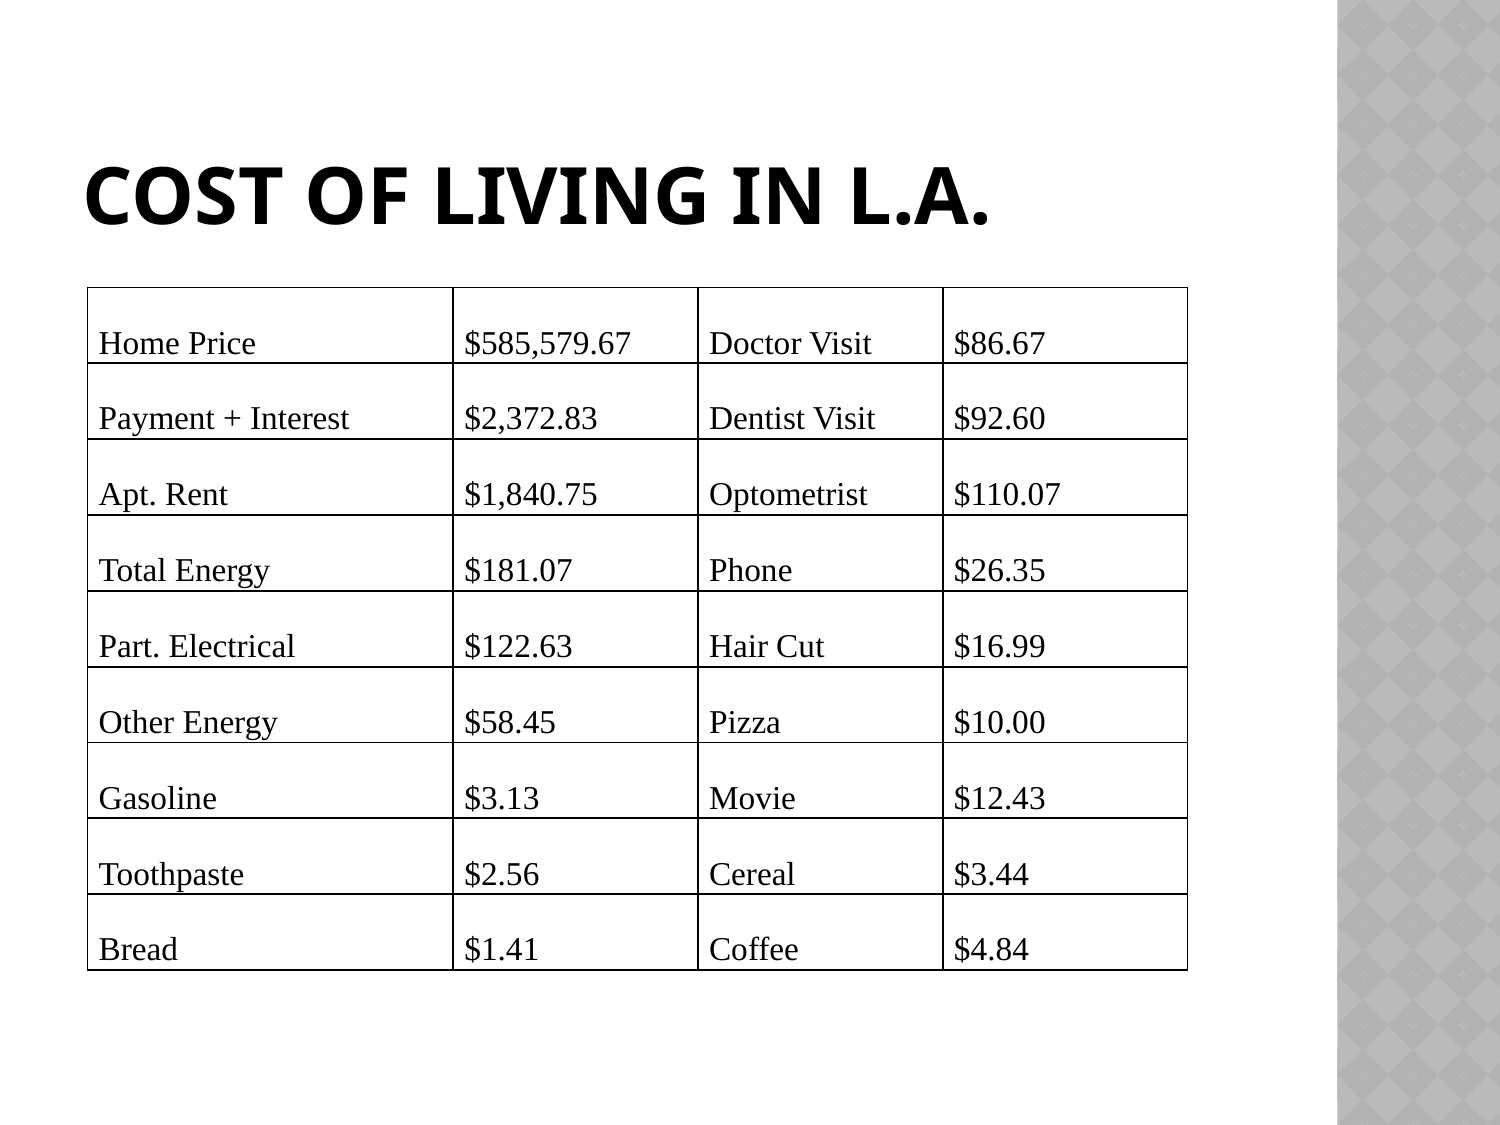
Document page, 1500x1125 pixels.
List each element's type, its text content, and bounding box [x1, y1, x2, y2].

table_cell Phone [699, 516, 942, 590]
table_cell $1.41 [454, 895, 697, 969]
table_cell $4.84 [944, 895, 1187, 969]
table_cell Coffee [699, 895, 942, 969]
table_cell Optometrist [699, 440, 942, 514]
table_cell Payment + Interest [88, 364, 452, 438]
table_cell Dentist Visit [699, 364, 942, 438]
table_cell $122.63 [454, 592, 697, 666]
table_header $86.67 [944, 288, 1187, 362]
table_cell $92.60 [944, 364, 1187, 438]
table_cell $3.13 [454, 743, 697, 817]
table_cell Cereal [699, 819, 942, 893]
table_cell Hair Cut [699, 592, 942, 666]
table_header Doctor Visit [699, 288, 942, 362]
table_cell Apt. Rent [88, 440, 452, 514]
table_cell Pizza [699, 668, 942, 742]
table_cell $10.00 [944, 668, 1187, 742]
table_cell Gasoline [88, 743, 452, 817]
table_cell $12.43 [944, 743, 1187, 817]
table_cell $110.07 [944, 440, 1187, 514]
table_cell $3.44 [944, 819, 1187, 893]
table_cell Part. Electrical [88, 592, 452, 666]
table_cell $181.07 [454, 516, 697, 590]
table_header $585,579.67 [454, 288, 697, 362]
table_cell $16.99 [944, 592, 1187, 666]
title Cost of Living in L.A. [75, 52, 1263, 240]
table_cell $2,372.83 [454, 364, 697, 438]
table_cell Movie [699, 743, 942, 817]
table_cell $2.56 [454, 819, 697, 893]
table_cell Bread [88, 895, 452, 969]
table_cell Other Energy [88, 668, 452, 742]
table_cell $58.45 [454, 668, 697, 742]
table_cell $26.35 [944, 516, 1187, 590]
table_cell Total Energy [88, 516, 452, 590]
table_cell Toothpaste [88, 819, 452, 893]
table_cell $1,840.75 [454, 440, 697, 514]
table_header Home Price [88, 288, 452, 362]
